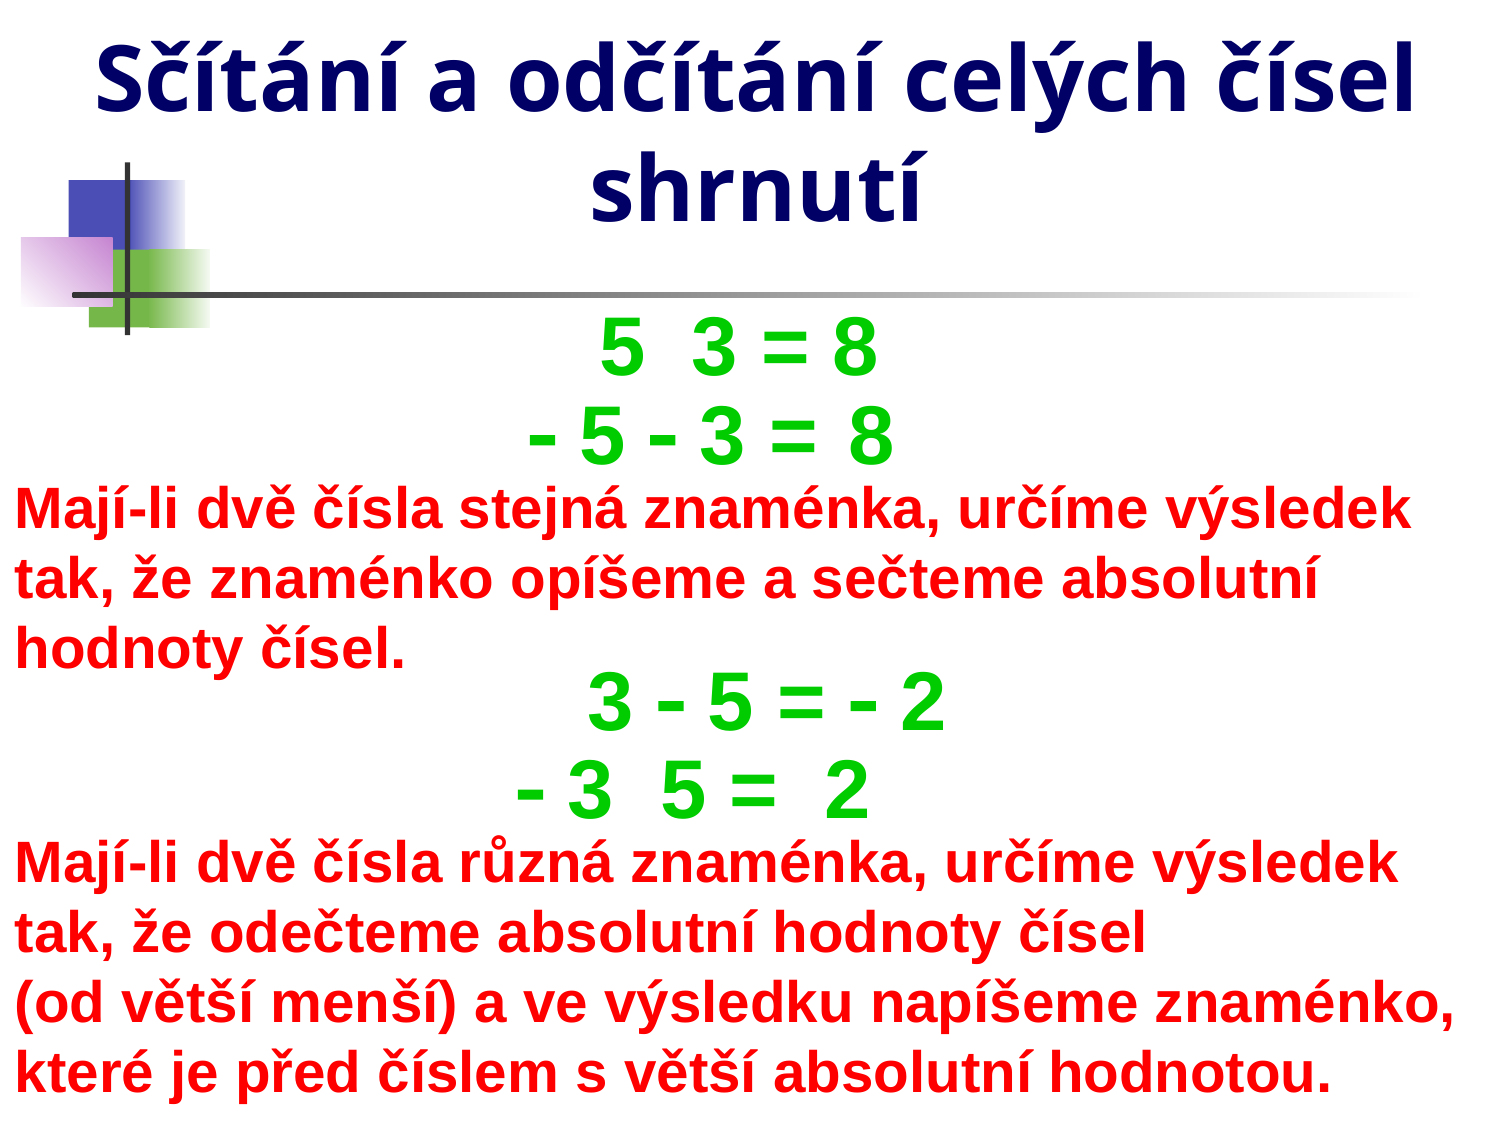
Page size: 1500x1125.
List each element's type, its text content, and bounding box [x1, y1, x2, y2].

text_box 3  5 =  2 [572, 678, 1211, 745]
text_box Mají-li dvě čísla stejná znaménka, určíme výsledek tak, že znaménko opíšeme a sečteme absolutní hodnoty čísel. [0, 472, 1500, 678]
title Sčítání a odčítání celých čísel shrnutí [9, 14, 1500, 248]
text_box Mají-li dvě čísla různá znaménka, určíme výsledek tak, že odečteme absolutní hodnoty čísel (od větší menší) a ve výsledku napíšeme znaménko, které je před číslem s větší absolutní hodnotou. [0, 814, 1495, 1114]
